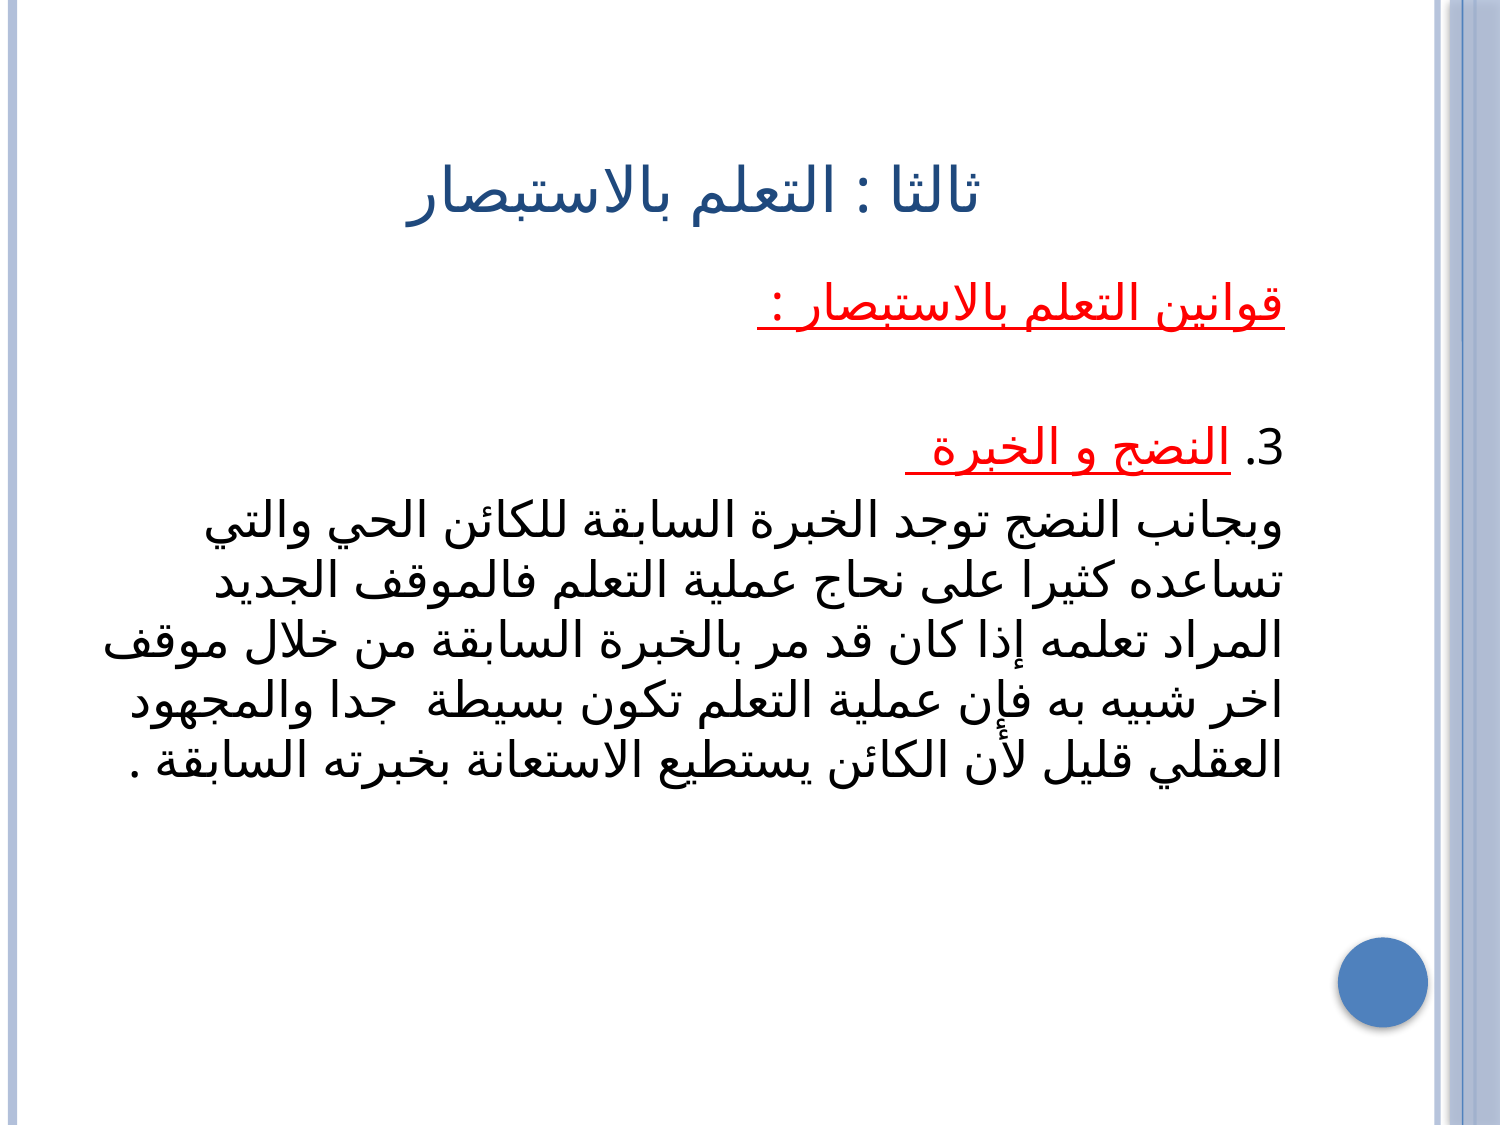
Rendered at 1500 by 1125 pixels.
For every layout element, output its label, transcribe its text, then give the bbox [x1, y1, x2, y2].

list قوانين التعلم بالاستبصار : 3. النضج و الخبرة وبجانب النضج توجد الخبرة السابقة للكائن الحي والتي تساعده كثيرا على نحاج عملية التعلم فالموقف الجديد المراد تعلمه إذا كان قد مر بالخبرة السابقة من خلال موقف اخر شبيه به فإن عملية التعلم تكون بسيطة جدا والمجهود العقلي قليل لأن الكائن يستطيع الاستعانة بخبرته السابقة . [75, 262, 1300, 1062]
title ثالثا : التعلم بالاستبصار [75, 45, 1300, 233]
